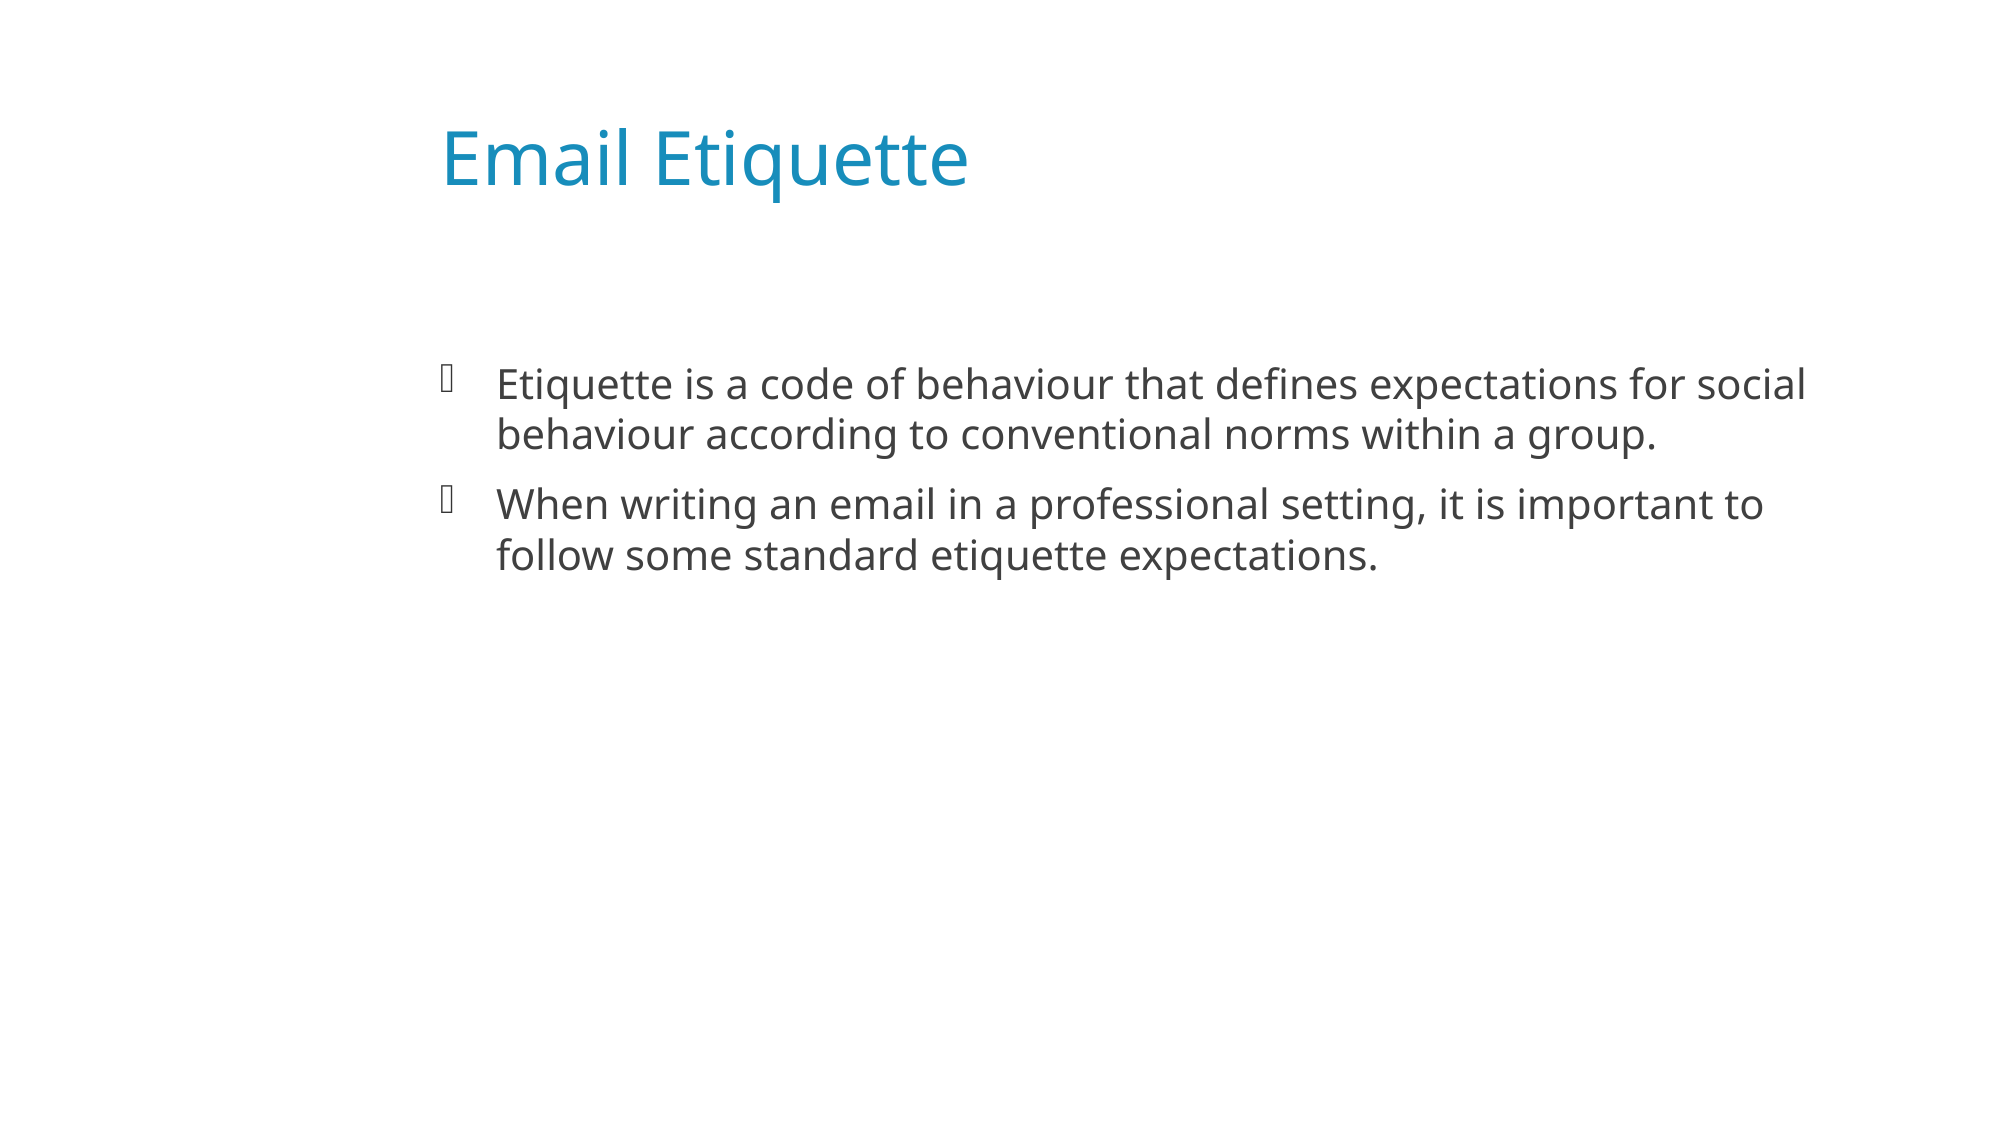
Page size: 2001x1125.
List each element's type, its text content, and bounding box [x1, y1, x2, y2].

list Etiquette is a code of behaviour that defines expectations for social behaviour according to conventional norms within a group. When writing an email in a professional setting, it is important to follow some standard etiquette expectations. [424, 350, 1888, 1074]
title Email Etiquette [425, 102, 1888, 313]
